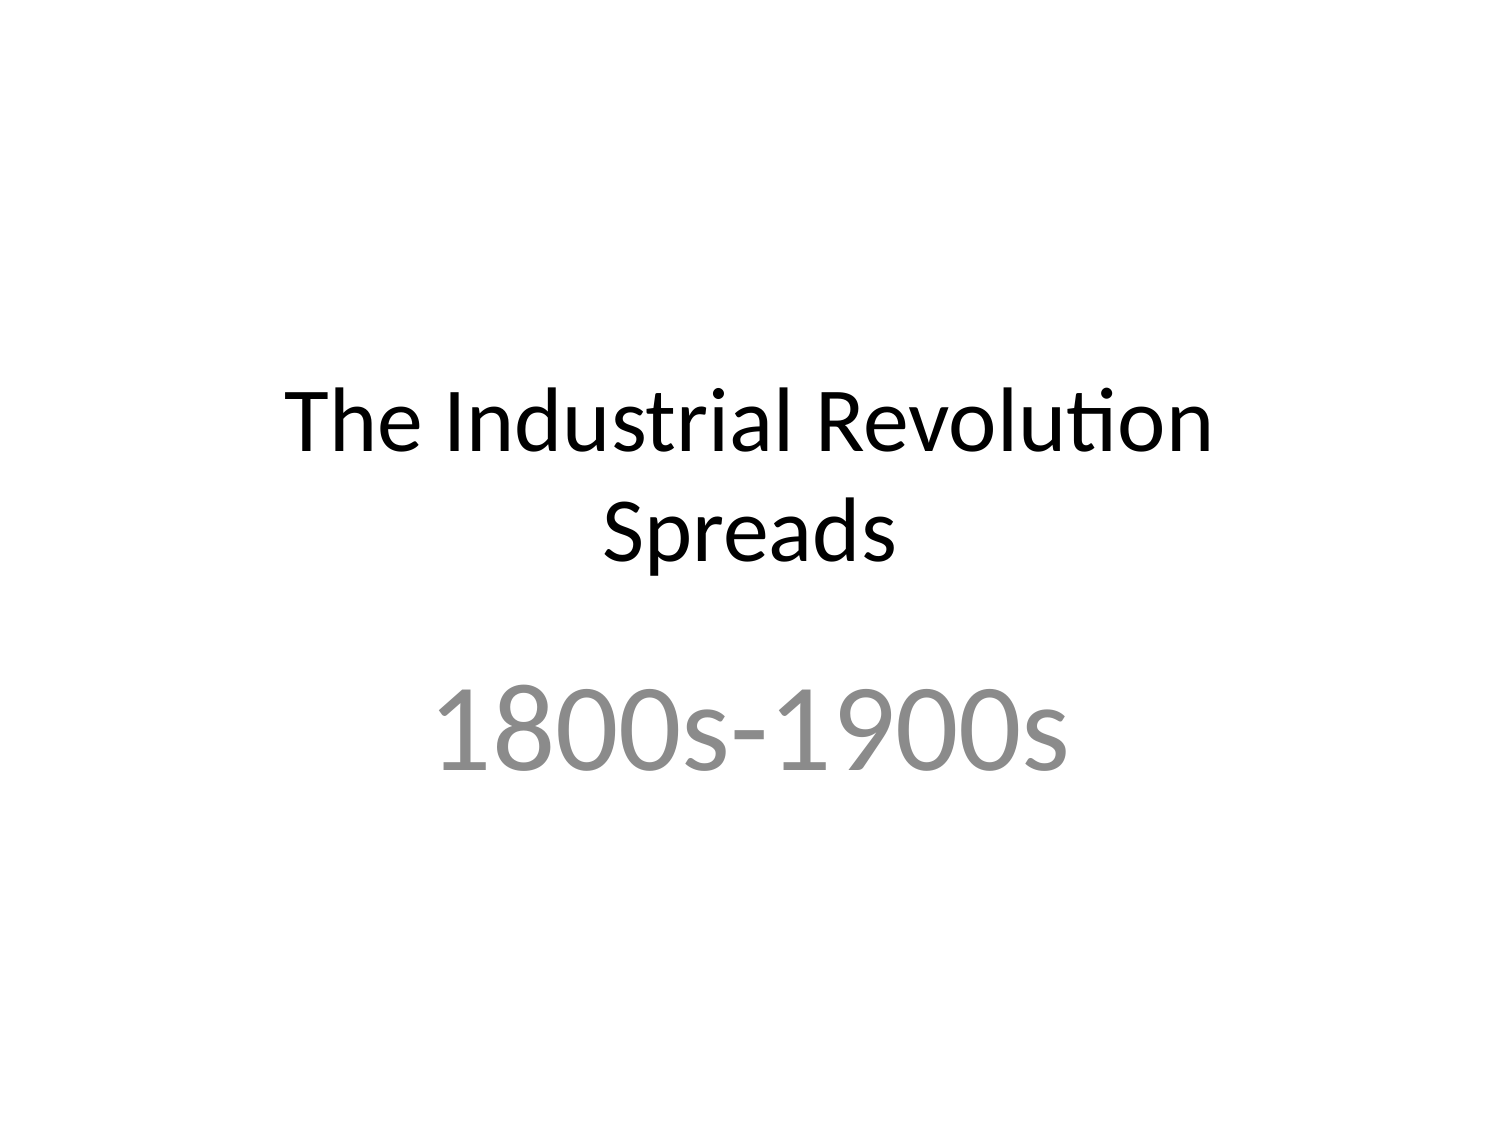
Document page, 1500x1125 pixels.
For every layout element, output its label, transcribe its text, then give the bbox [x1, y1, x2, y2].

title The Industrial Revolution Spreads [112, 349, 1388, 591]
subtitle 1800s-1900s [225, 637, 1275, 925]
